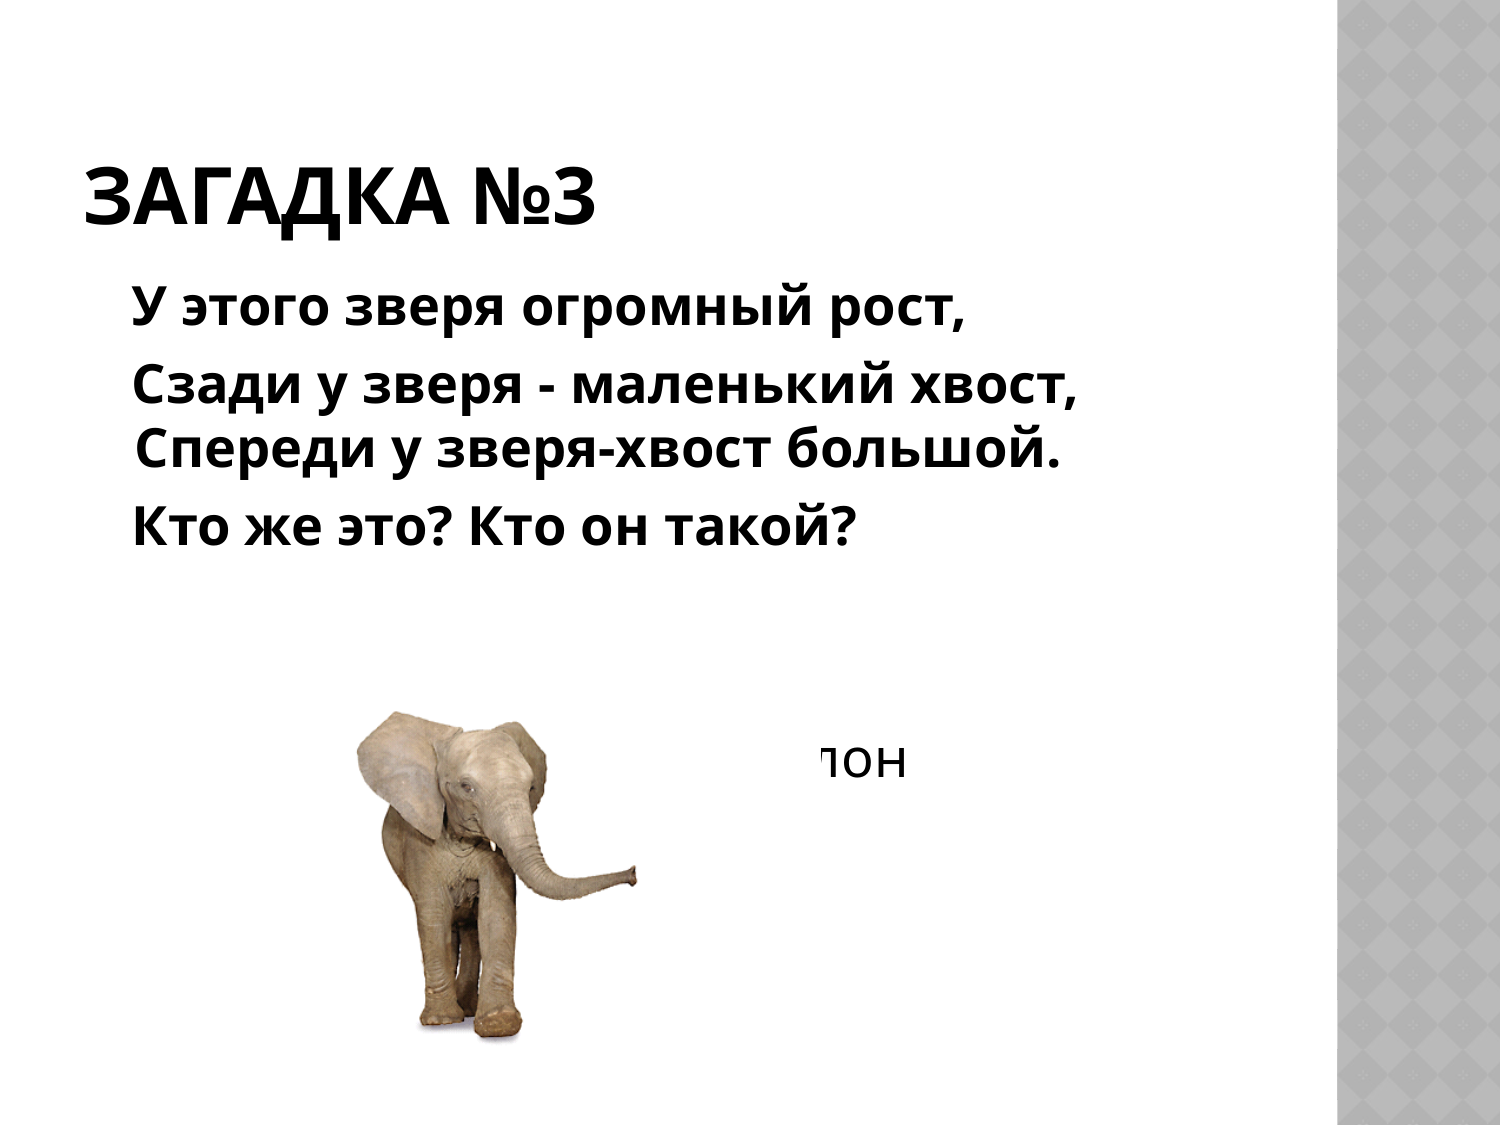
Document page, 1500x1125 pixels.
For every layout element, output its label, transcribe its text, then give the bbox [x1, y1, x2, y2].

picture [163, 597, 821, 1067]
list У этого зверя огромный рост, Сзади у зверя - маленький хвост, Спереди у зверя-хвост большой. Кто же это? Кто он такой? Слон [75, 264, 1263, 1059]
title ЗАГАДКА №3 [75, 52, 1263, 240]
